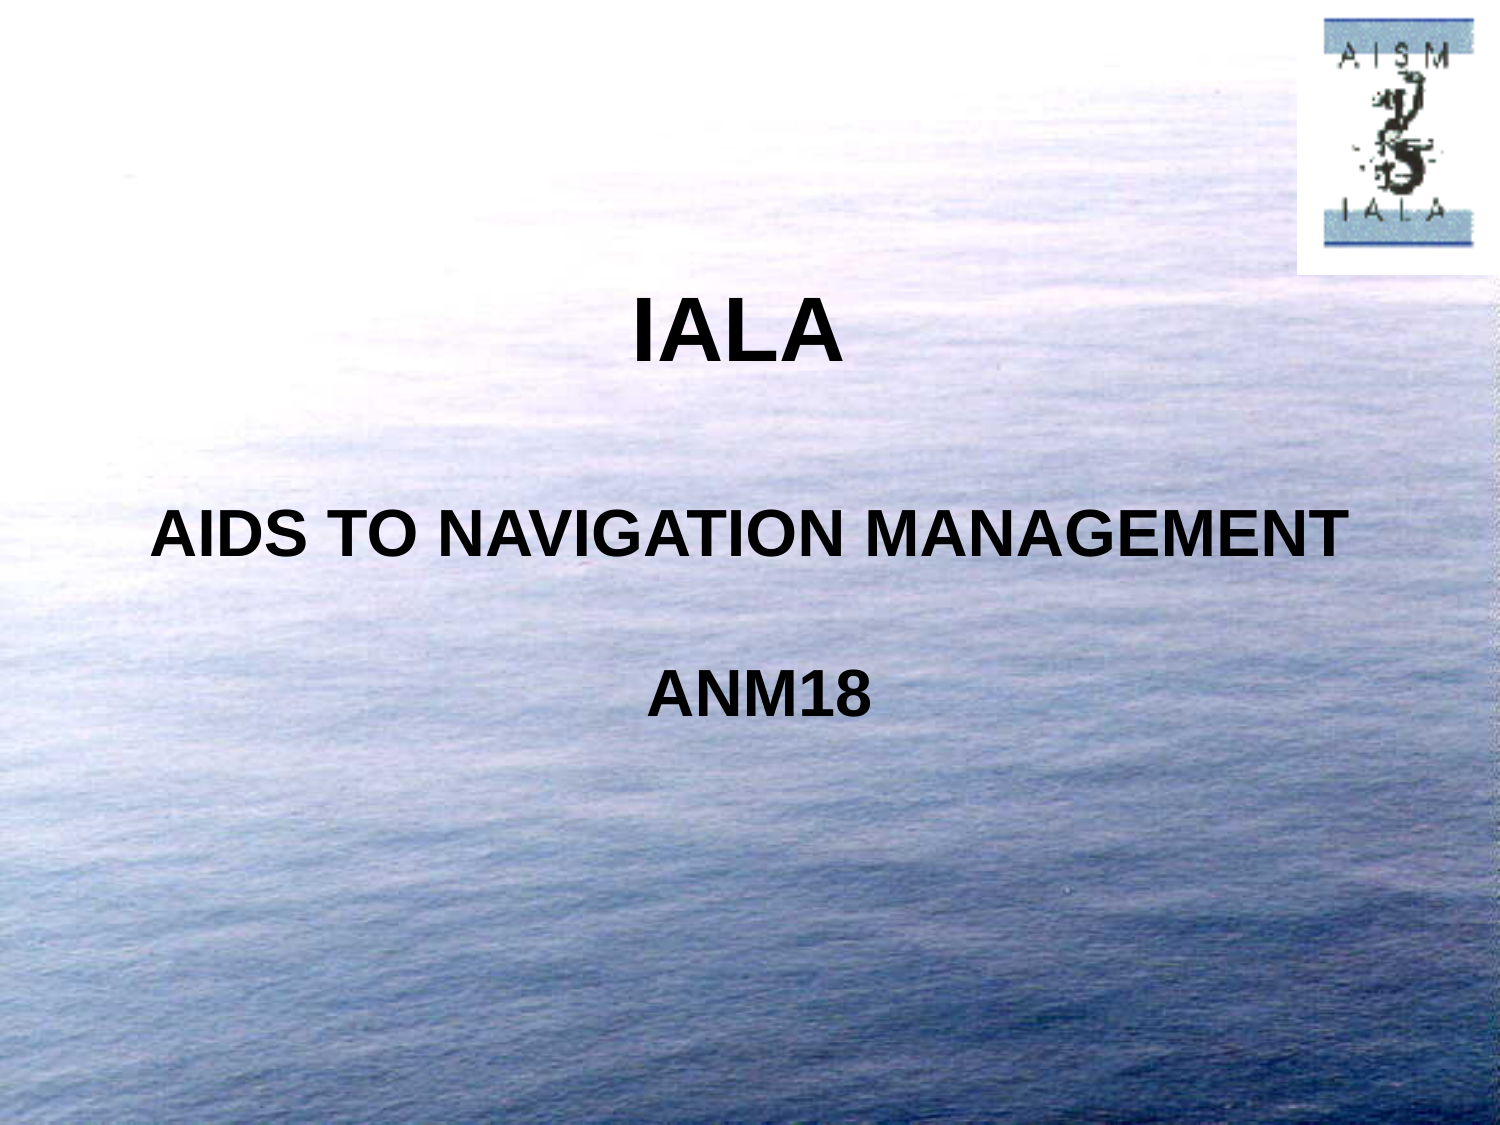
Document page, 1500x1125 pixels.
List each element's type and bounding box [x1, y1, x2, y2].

picture [0, 1, 1500, 1125]
text_box [1297, 0, 1500, 275]
